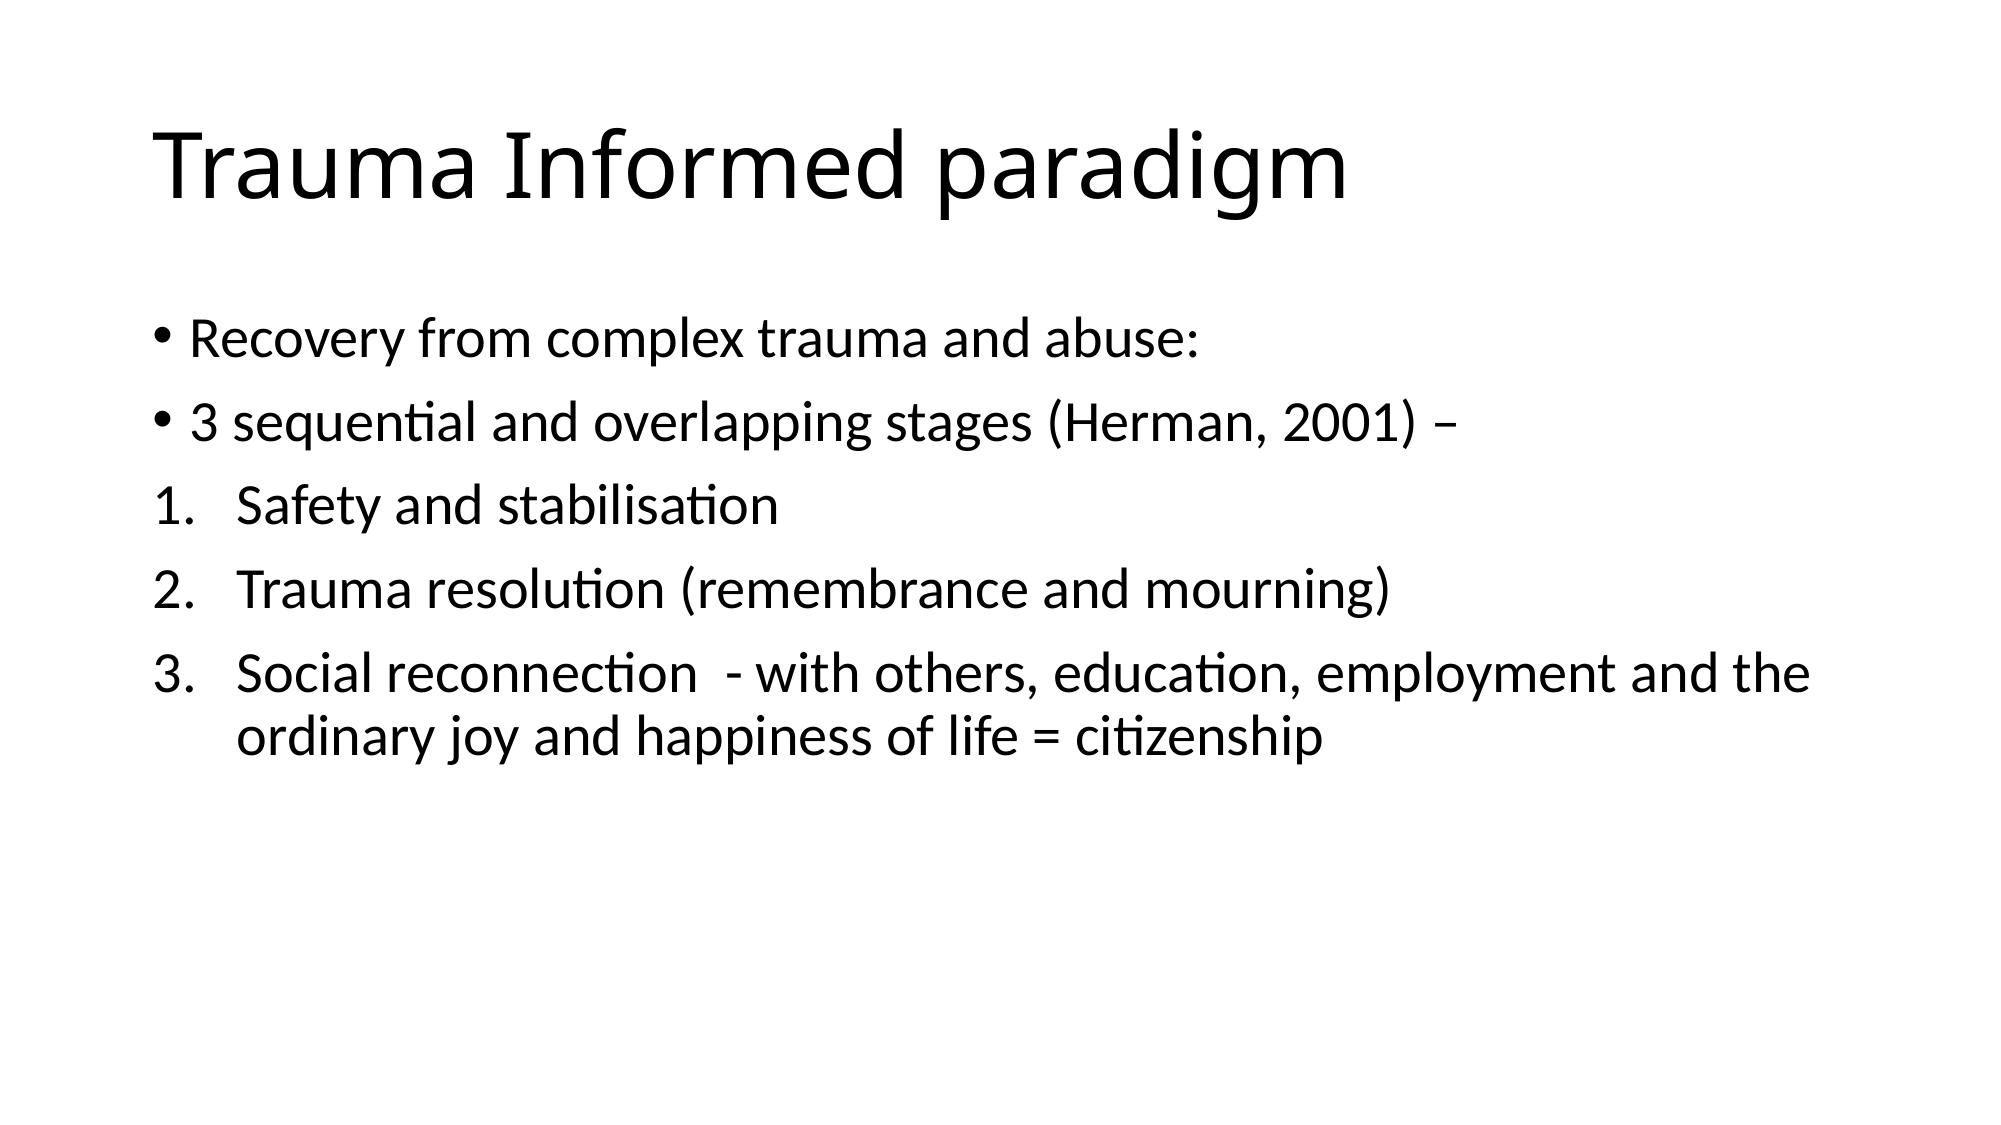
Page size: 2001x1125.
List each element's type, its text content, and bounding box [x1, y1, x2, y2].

list Recovery from complex trauma and abuse: 3 sequential and overlapping stages (Herman, 2001) – Safety and stabilisation Trauma resolution (remembrance and mourning) Social reconnection - with others, education, employment and the ordinary joy and happiness of life = citizenship [137, 299, 1863, 1014]
title Trauma Informed paradigm [137, 59, 1863, 278]
